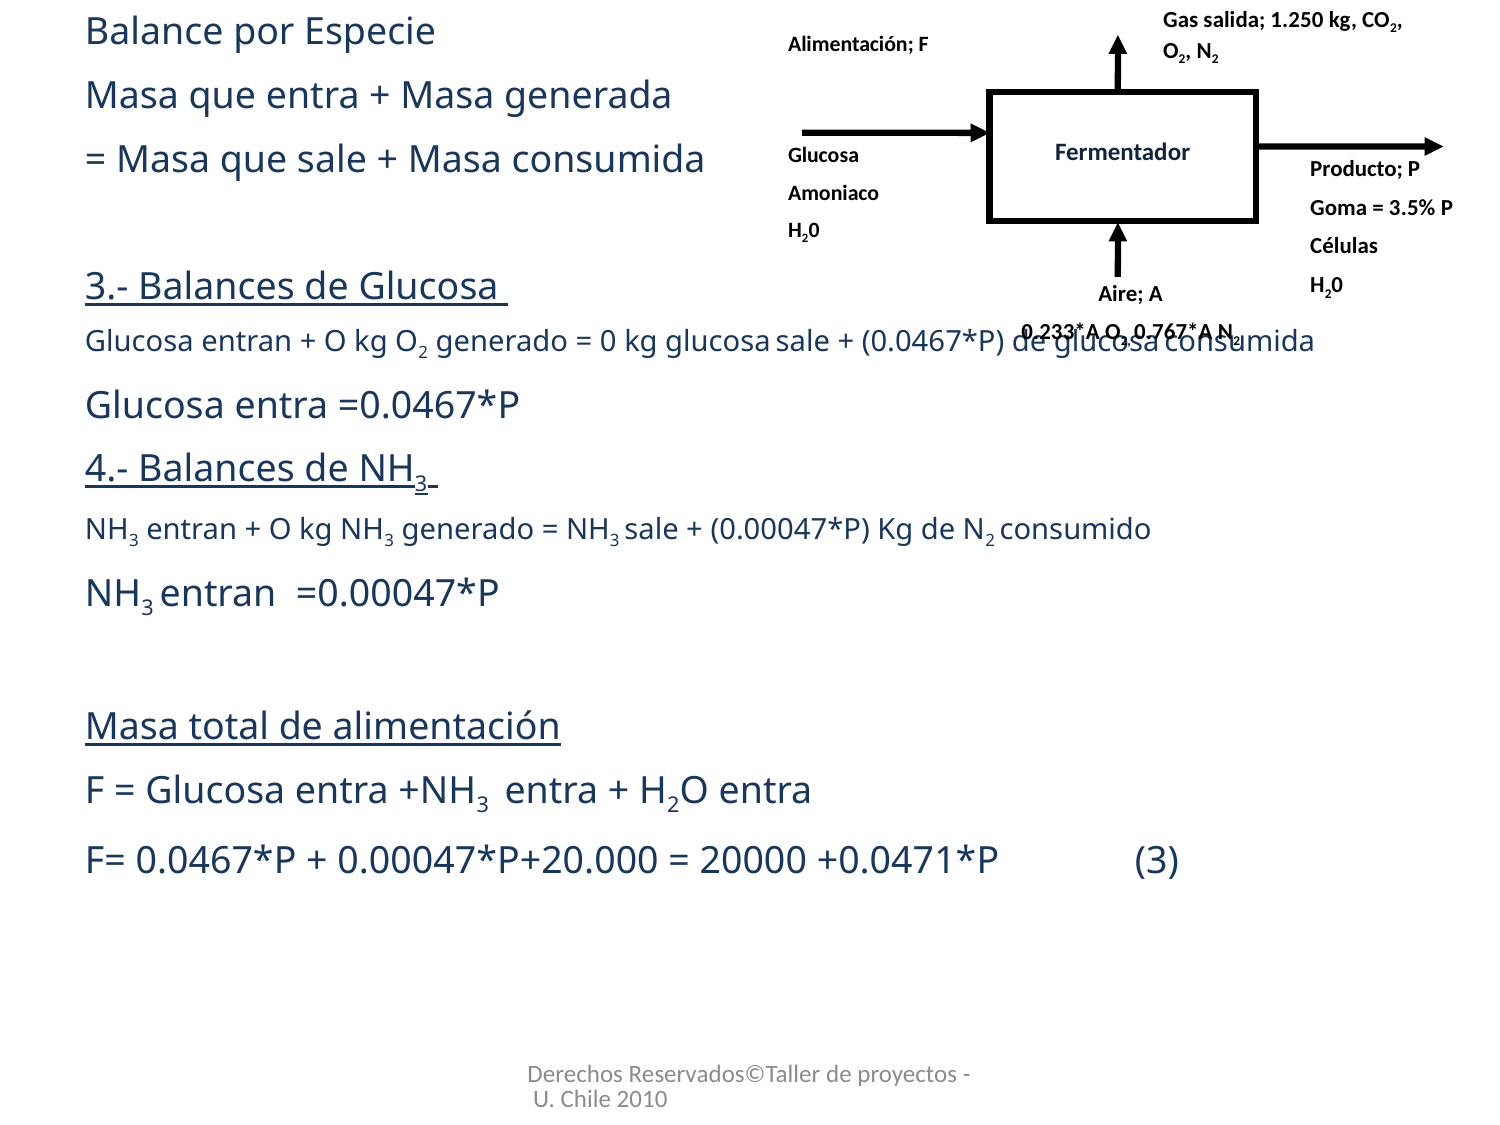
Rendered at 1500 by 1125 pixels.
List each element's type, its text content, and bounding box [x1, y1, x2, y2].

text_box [773, 0, 1500, 396]
text_box Balance por Especie Masa que entra + Masa generada = Masa que sale + Masa consumida 3.- Balances de Glucosa Glucosa entran + O kg O2 generado = 0 kg glucosa sale + (0.0467*P) de glucosa consumida Glucosa entra =0.0467*P 4.- Balances de NH3 NH3 entran + O kg NH3 generado = NH3 sale + (0.00047*P) Kg de N2 consumido NH3 entran =0.00047*P Masa total de alimentación F = Glucosa entra +NH3 entra + H2O entra F= 0.0467*P + 0.00047*P+20.000 = 20000 +0.0471*P (3) [70, 0, 1500, 1016]
footer Derechos Reservados©Taller de proyectos - U. Chile 2010 [512, 1042, 988, 1103]
